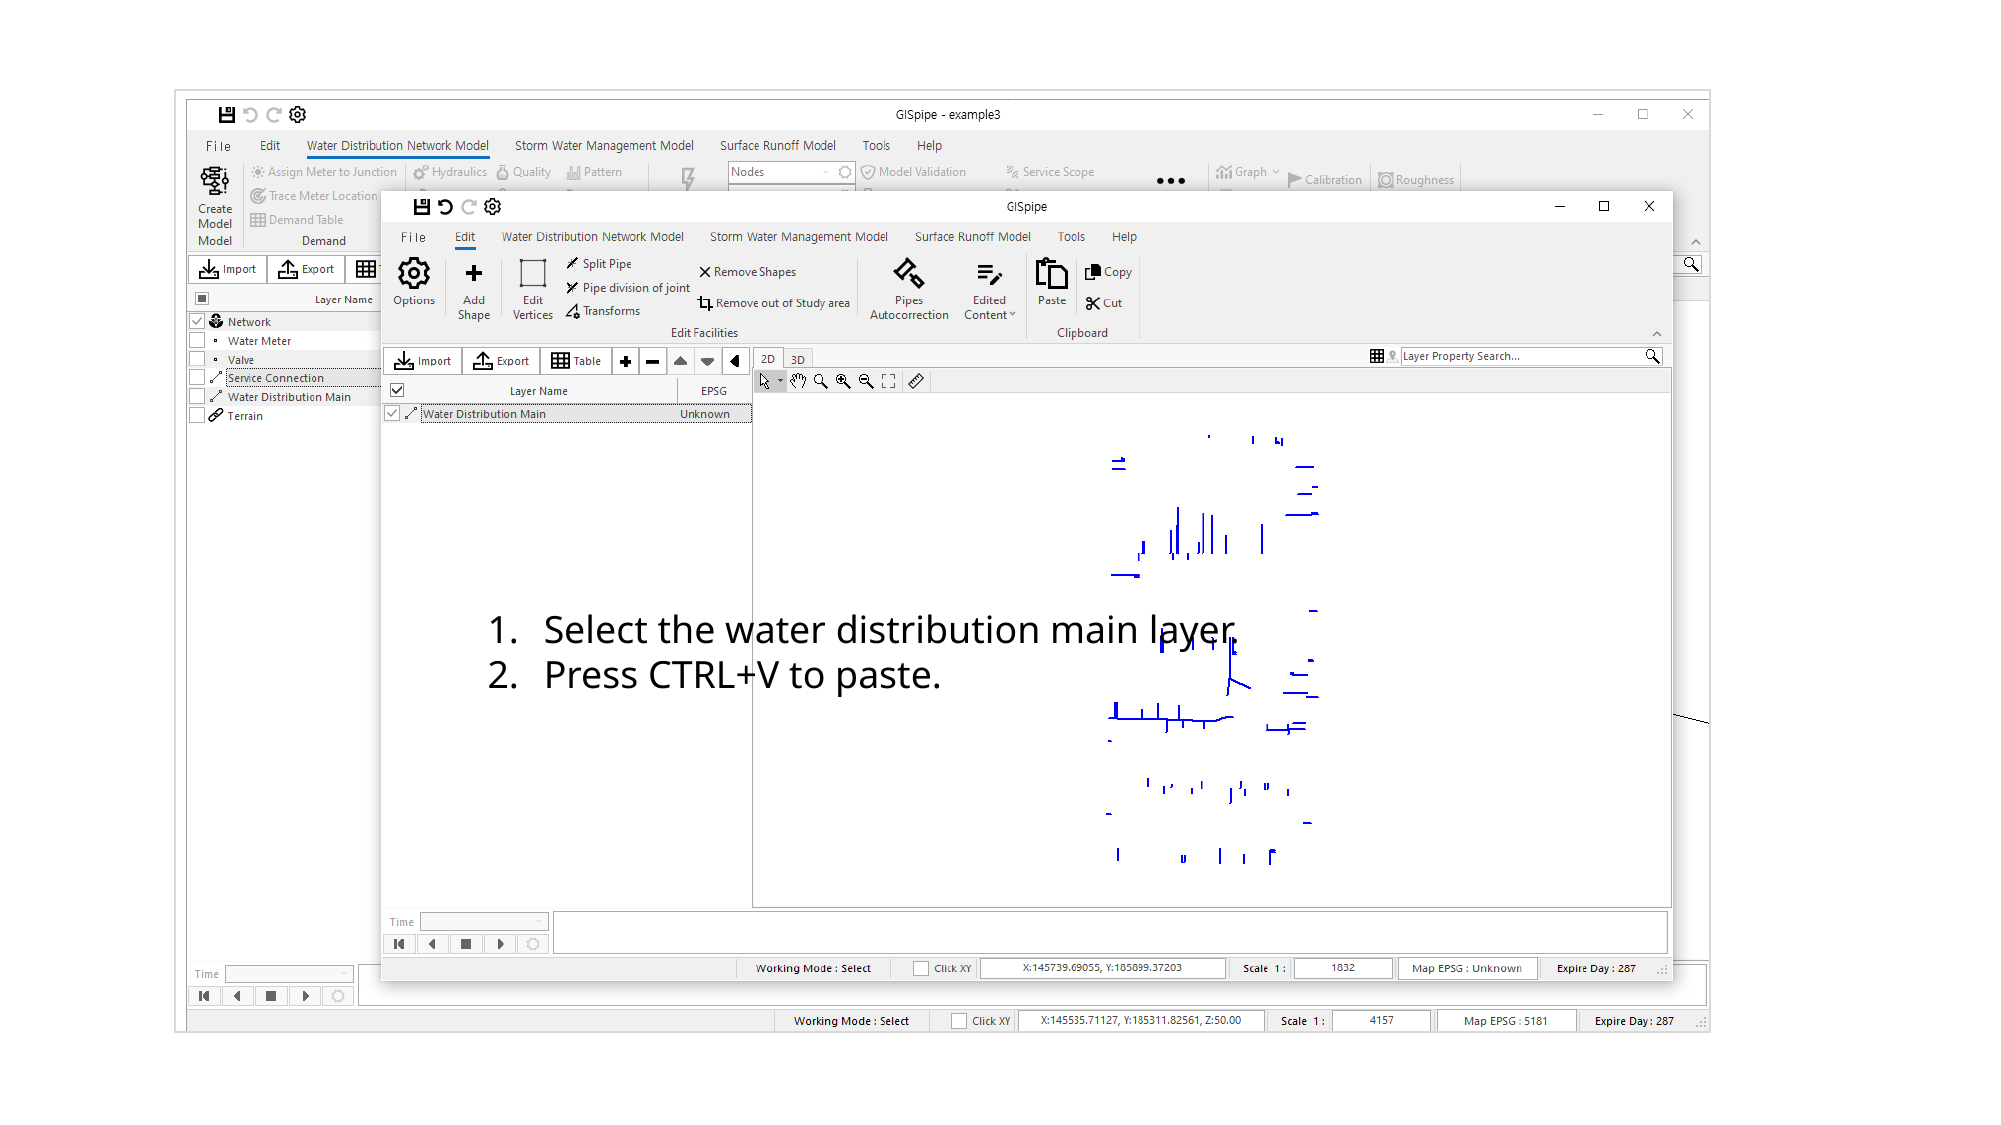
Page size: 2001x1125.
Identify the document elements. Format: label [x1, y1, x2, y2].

picture [186, 99, 1711, 1033]
text_box [174, 89, 1711, 1033]
